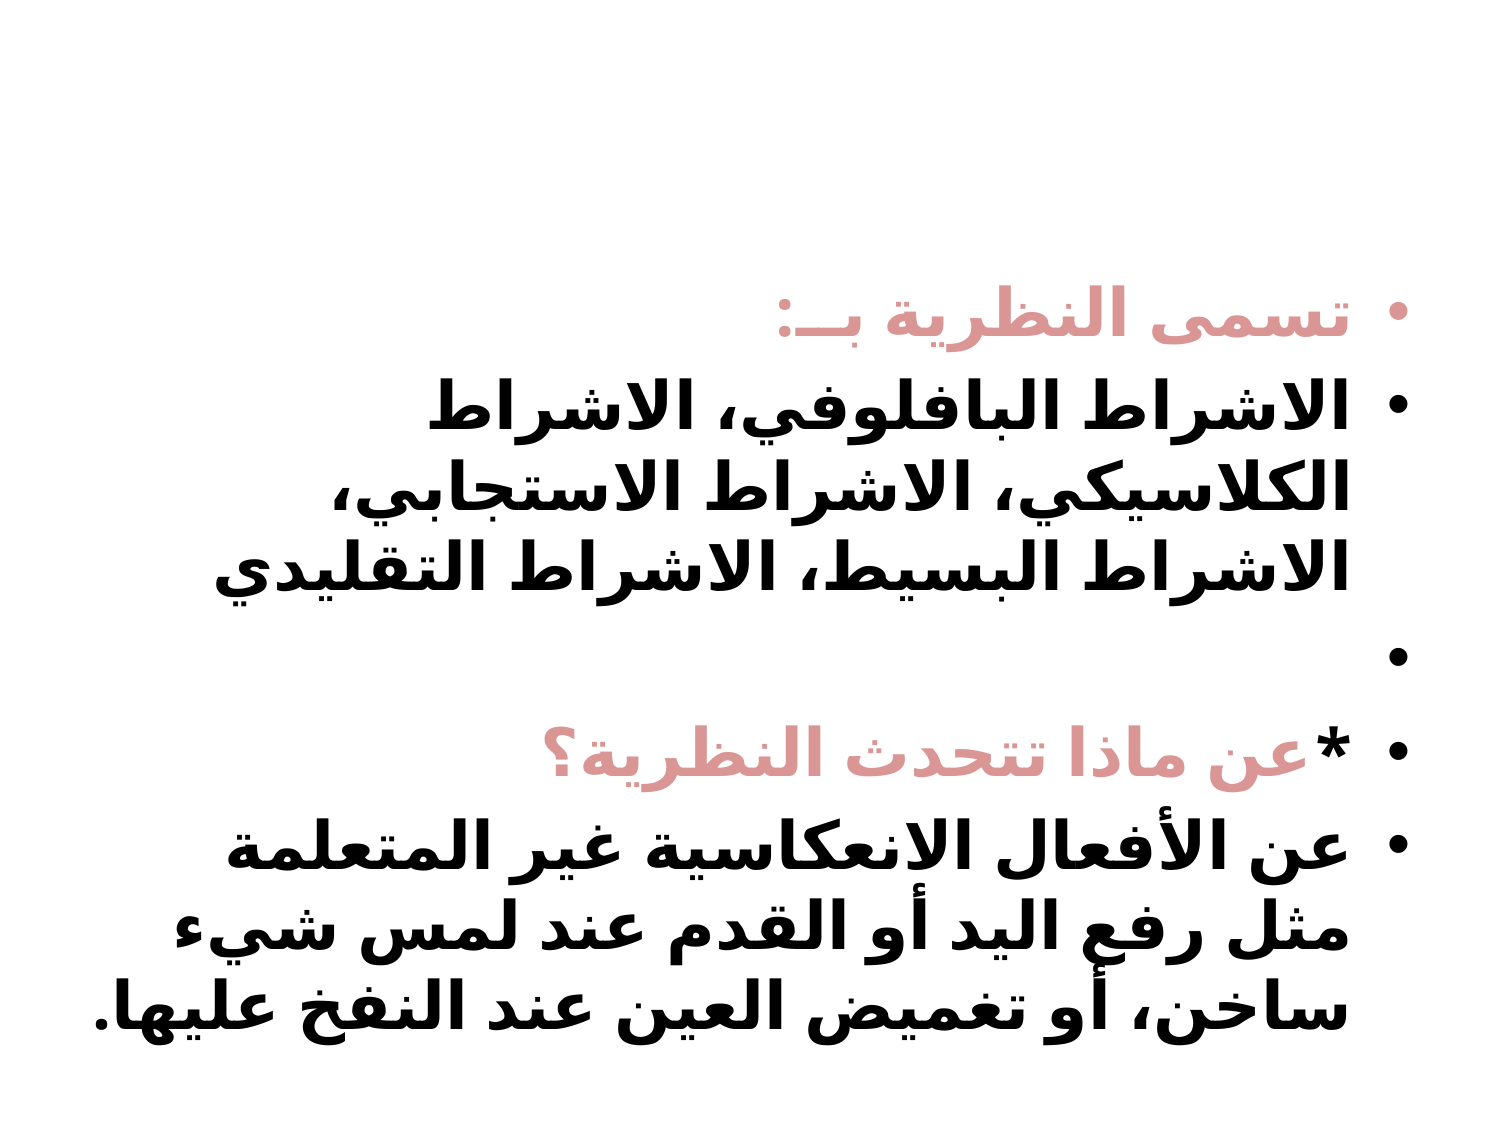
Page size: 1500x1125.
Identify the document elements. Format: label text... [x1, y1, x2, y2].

list تسمى النظرية بــ: الاشراط البافلوفي، الاشراط الكلاسيكي، الاشراط الاستجابي، الاشراط البسيط، الاشراط التقليدي *عن ماذا تتحدث النظرية؟ عن الأفعال الانعكاسية غير المتعلمة مثل رفع اليد أو القدم عند لمس شيء ساخن، أو تغميض العين عند النفخ عليها. [75, 262, 1425, 1005]
